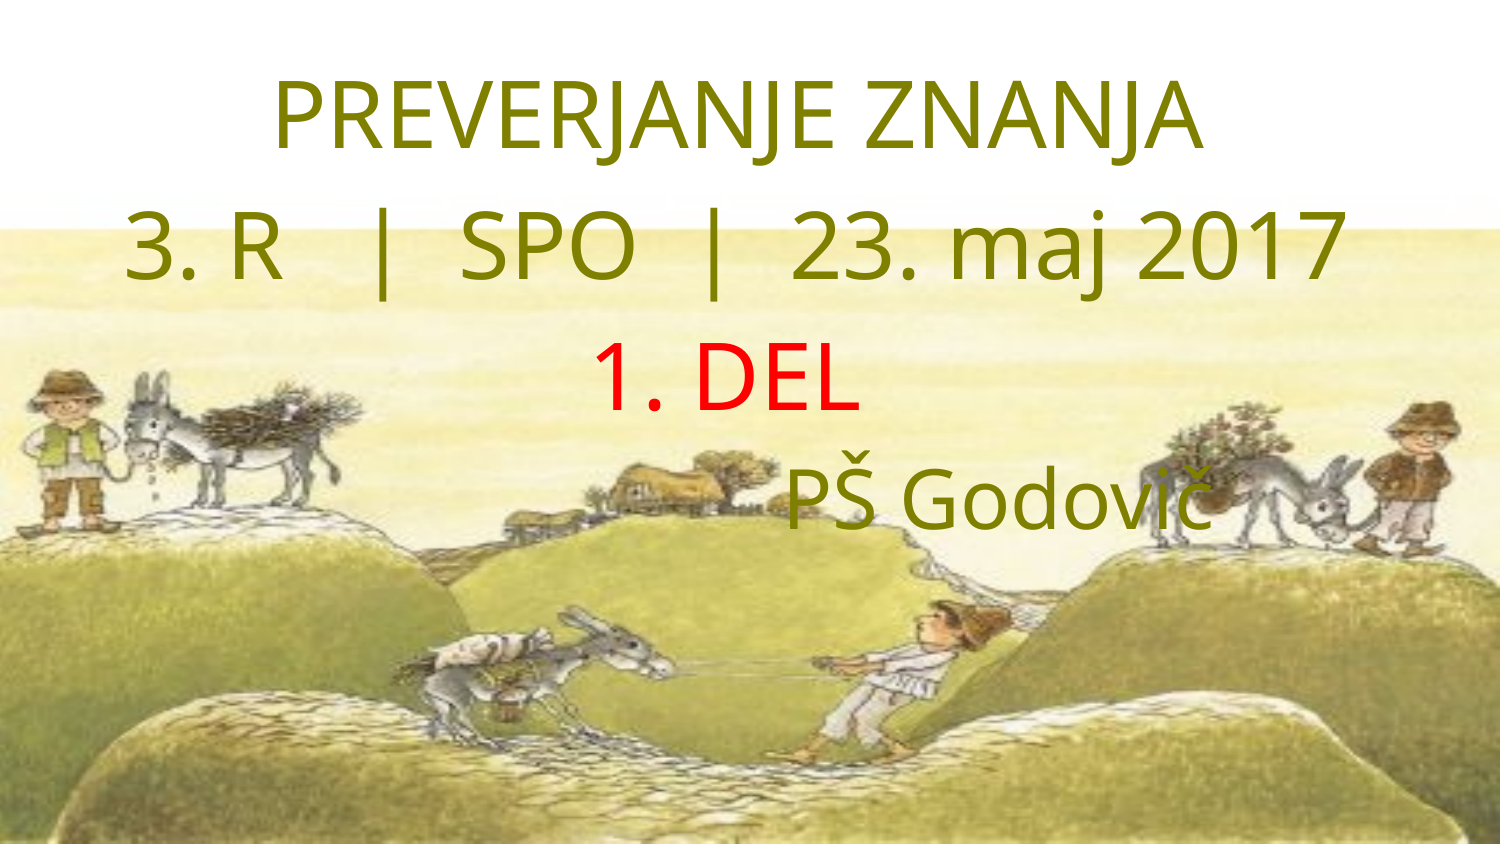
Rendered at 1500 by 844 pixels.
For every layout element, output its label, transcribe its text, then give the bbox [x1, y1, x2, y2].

picture [0, 0, 1500, 844]
list PREVERJANJE ZNANJA 3. R | SPO | 23. maj 2017 1. DEL PŠ Godovič [62, 46, 1413, 244]
